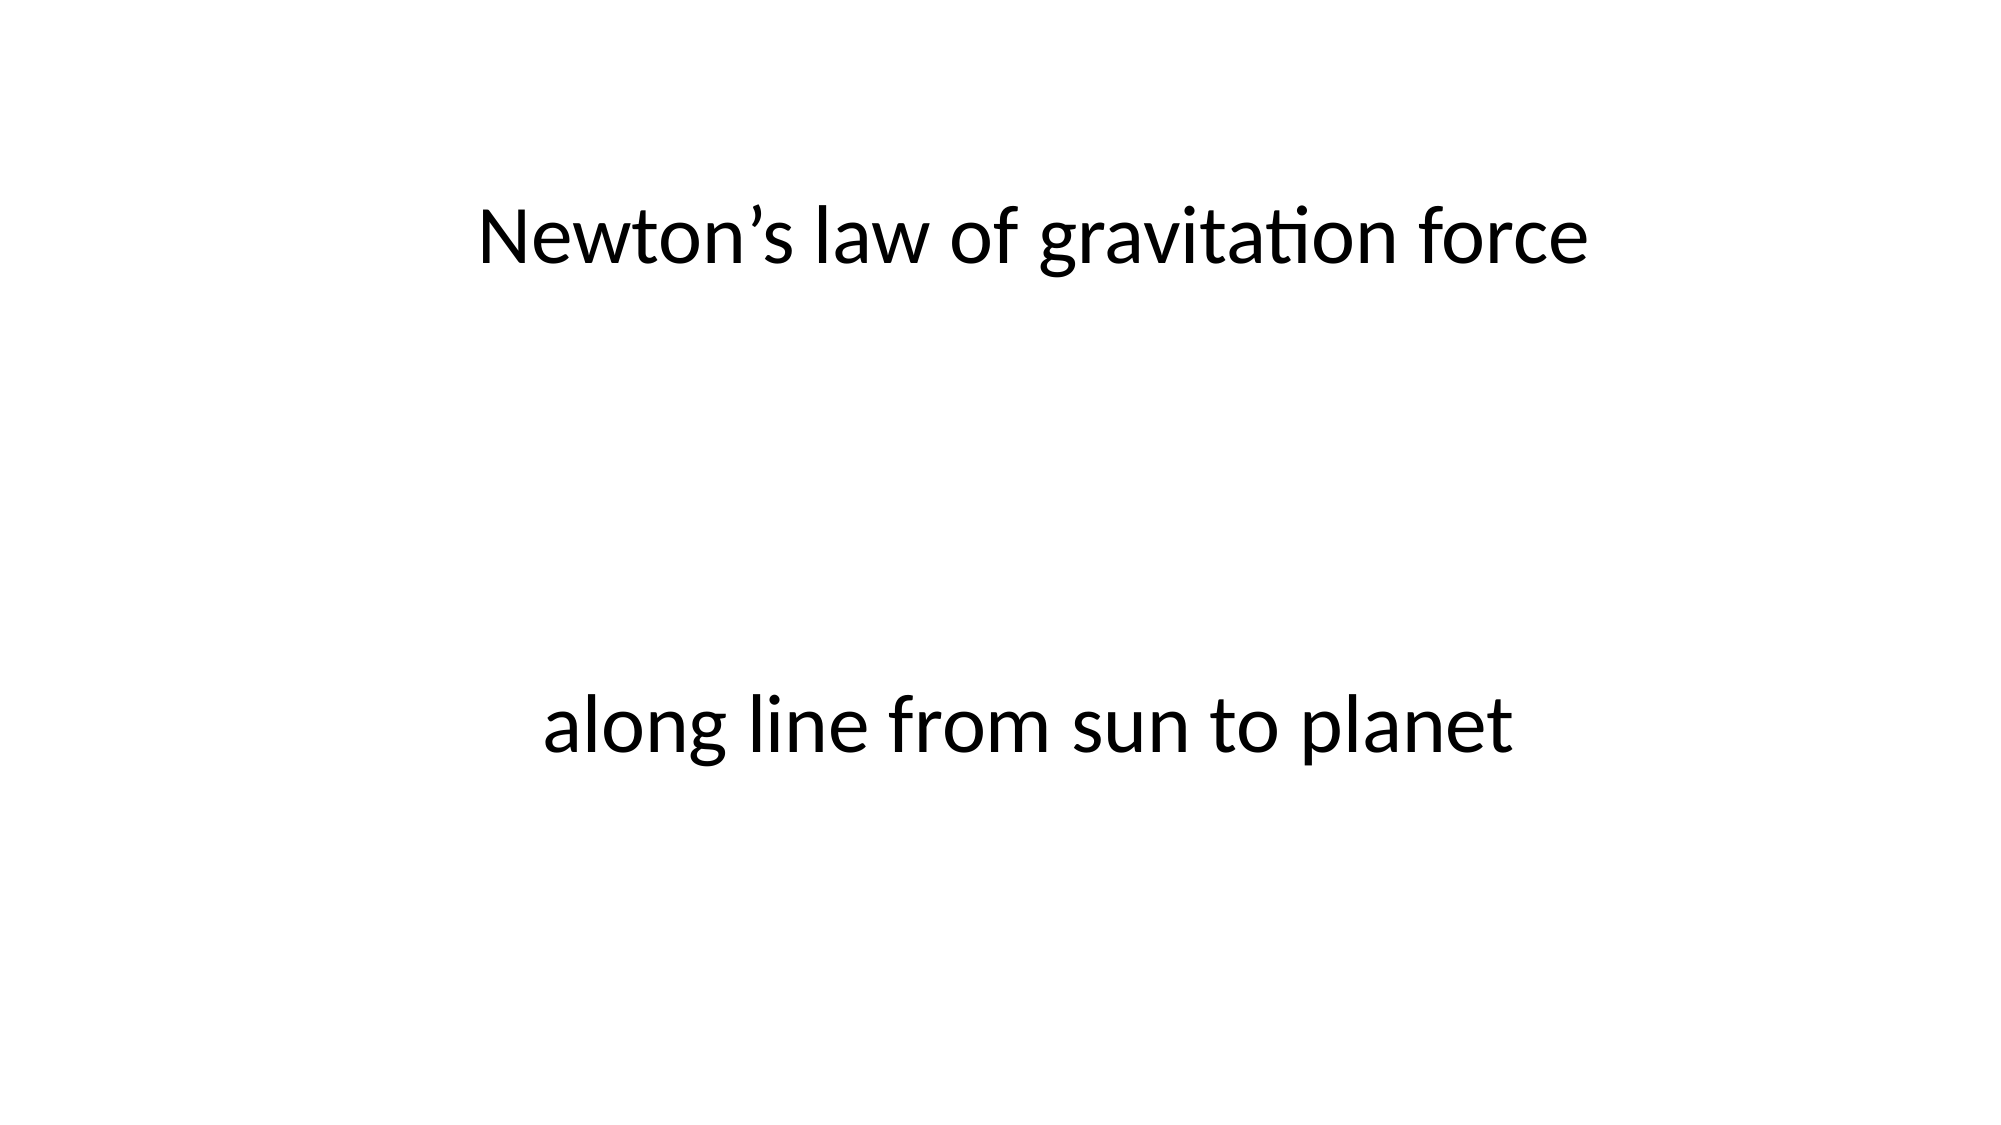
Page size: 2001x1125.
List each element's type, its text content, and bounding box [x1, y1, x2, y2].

text_box along line from sun to planet [527, 662, 1531, 777]
